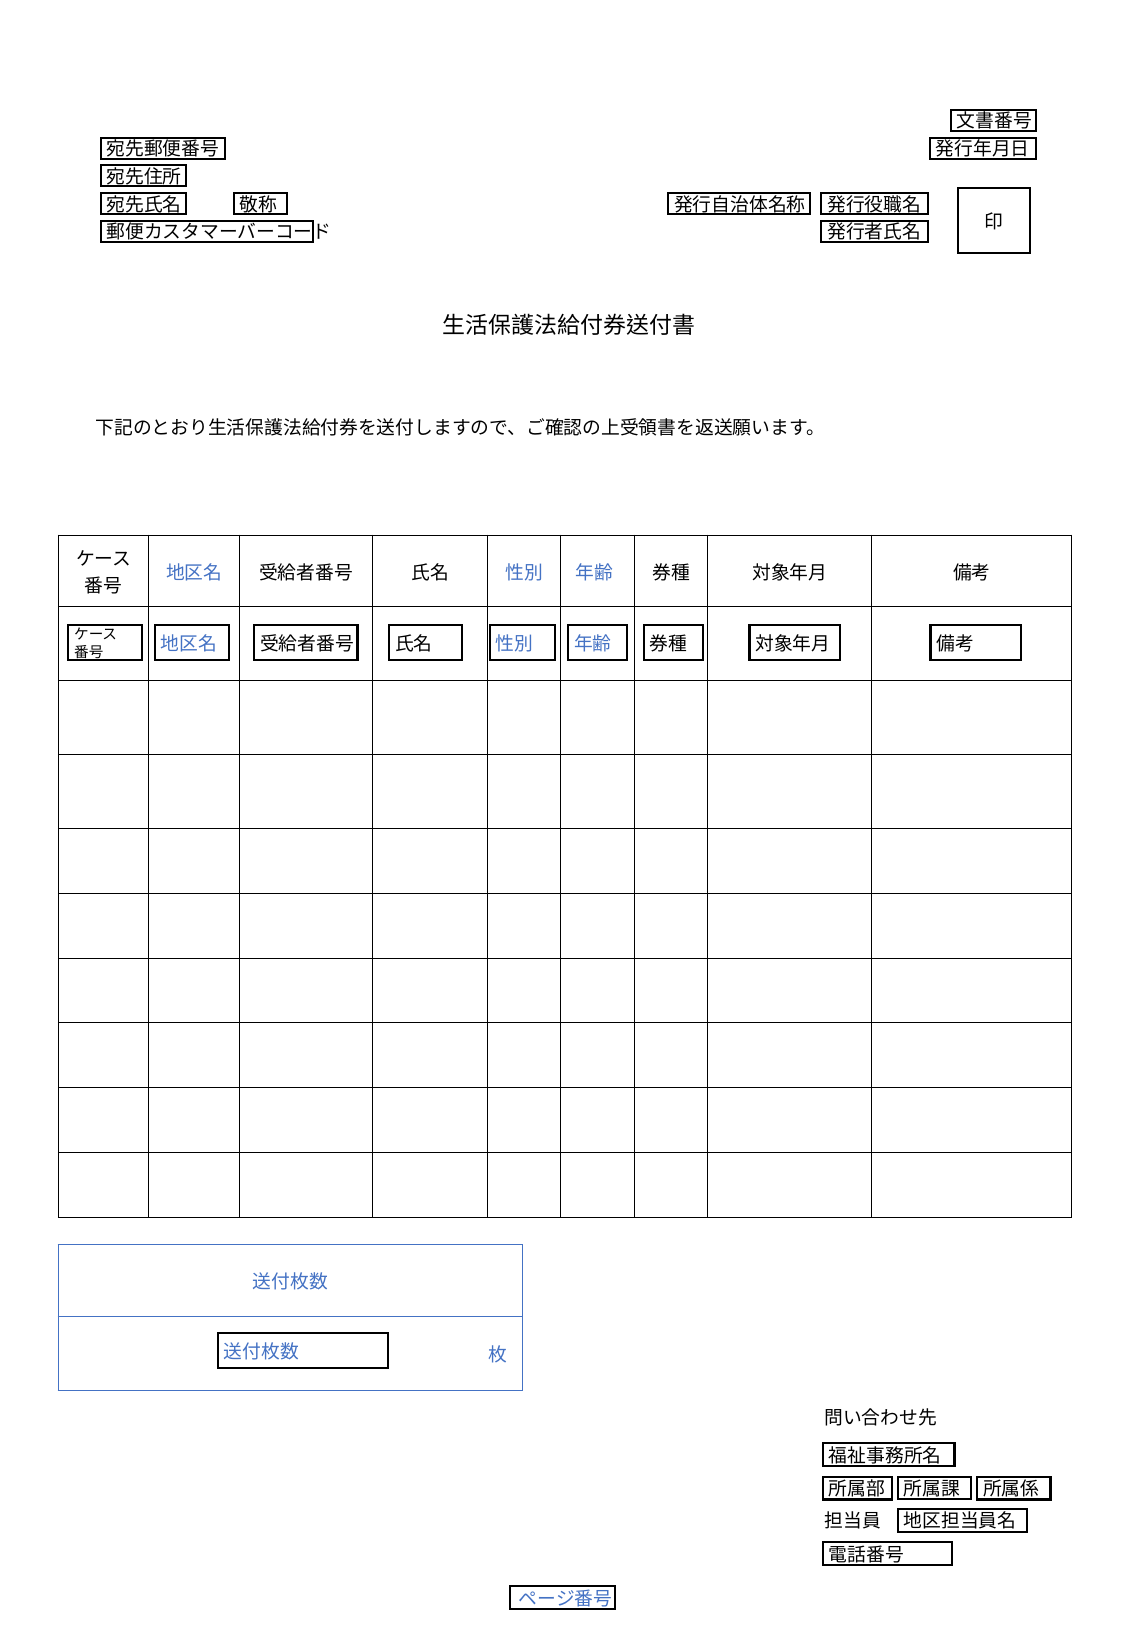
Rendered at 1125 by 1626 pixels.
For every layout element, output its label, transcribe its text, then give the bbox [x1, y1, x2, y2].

table_cell [59, 607, 148, 680]
table_header 年齢 [561, 536, 634, 606]
text_box 送付枚数 [217, 1332, 389, 1369]
table_cell [149, 1023, 239, 1087]
table_cell [561, 681, 634, 754]
table_cell [488, 755, 560, 828]
table_cell [635, 1088, 707, 1152]
table_cell [373, 829, 487, 893]
table_cell [240, 755, 372, 828]
table_cell [240, 681, 372, 754]
table_cell [561, 1023, 634, 1087]
table_cell [149, 1153, 239, 1217]
table_cell [635, 1153, 707, 1217]
table_cell [708, 681, 871, 754]
table_cell 枚 [59, 1317, 522, 1390]
text_box 敬称 [233, 192, 288, 215]
text_box 性別 [489, 624, 556, 661]
table_cell [561, 1153, 634, 1217]
table_cell [635, 755, 707, 828]
table_cell [708, 959, 871, 1022]
text_box 下記のとおり生活保護法給付券を送付しますので、ご確認の上受領書を返送願います。 [89, 415, 1037, 438]
table_cell [373, 1088, 487, 1152]
table_cell [872, 959, 1071, 1022]
table_cell [59, 894, 148, 958]
text_box 受給者番号 [253, 624, 359, 661]
table_cell [59, 1088, 148, 1152]
table_cell [149, 755, 239, 828]
table_cell [708, 829, 871, 893]
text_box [809, 1398, 1051, 1566]
text_box 氏名 [388, 624, 463, 661]
table_cell [149, 829, 239, 893]
text_box ケース 番号 [67, 624, 143, 661]
table_cell [488, 607, 560, 680]
table_cell [561, 755, 634, 828]
table_cell [149, 894, 239, 958]
table_cell [561, 607, 634, 680]
text_box 宛先氏名 [100, 192, 187, 215]
table_cell [488, 681, 560, 754]
table_cell [635, 607, 707, 680]
table_cell [240, 1088, 372, 1152]
table_cell [149, 681, 239, 754]
table_cell [59, 1153, 148, 1217]
table_cell [708, 607, 871, 680]
table_header 備考 [872, 536, 1071, 606]
table_cell [488, 959, 560, 1022]
table_cell [59, 1023, 148, 1087]
table_cell [149, 1088, 239, 1152]
text_box ページ番号 [509, 1585, 616, 1610]
table_cell [708, 894, 871, 958]
table_cell [488, 894, 560, 958]
table_cell [59, 755, 148, 828]
text_box 印 [957, 187, 1031, 254]
text_box 宛先住所 [100, 164, 187, 187]
table_cell [708, 1088, 871, 1152]
table_header 対象年月 [708, 536, 871, 606]
table_cell [59, 959, 148, 1022]
table_cell [635, 1023, 707, 1087]
table_cell [240, 959, 372, 1022]
text_box 発行自治体名称 [667, 192, 811, 215]
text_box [929, 109, 1037, 159]
text_box 発行者氏名 [820, 220, 929, 243]
text_box 宛先郵便番号 [100, 137, 226, 160]
table_cell [872, 1153, 1071, 1217]
table_cell [708, 1153, 871, 1217]
table_cell [635, 894, 707, 958]
table_cell [561, 894, 634, 958]
table_cell [488, 829, 560, 893]
text_box 生活保護法給付券送付書 [96, 302, 1042, 346]
table_cell [240, 607, 372, 680]
table_cell [872, 681, 1071, 754]
table_cell [872, 1088, 1071, 1152]
table_cell [59, 829, 148, 893]
table_cell [240, 829, 372, 893]
table_cell [240, 1153, 372, 1217]
table_header ケース番号 [59, 536, 148, 606]
table_header 受給者番号 [240, 536, 372, 606]
table_cell [561, 959, 634, 1022]
table_cell [373, 1153, 487, 1217]
table_cell [240, 894, 372, 958]
table_cell [240, 1023, 372, 1087]
table_cell [635, 959, 707, 1022]
table_cell [488, 1023, 560, 1087]
table_cell [635, 829, 707, 893]
table_cell [59, 681, 148, 754]
table_cell [373, 959, 487, 1022]
text_box 券種 [643, 624, 704, 661]
table_cell [635, 681, 707, 754]
table_cell [488, 1088, 560, 1152]
text_box 備考 [929, 624, 1022, 661]
table_cell [373, 607, 487, 680]
table_cell [373, 755, 487, 828]
table_cell [561, 829, 634, 893]
text_box 発行役職名 [820, 192, 929, 215]
table_cell [872, 755, 1071, 828]
table_header 氏名 [373, 536, 487, 606]
table_cell [149, 959, 239, 1022]
table_cell [488, 1153, 560, 1217]
text_box 対象年月 [748, 624, 841, 661]
table_cell [373, 681, 487, 754]
table_cell [373, 1023, 487, 1087]
text_box 郵便カスタマーバーコード [100, 220, 314, 243]
table_header 性別 [488, 536, 560, 606]
table_header 送付枚数 [59, 1245, 522, 1316]
table_cell [708, 1023, 871, 1087]
table_cell [708, 755, 871, 828]
text_box 地区名 [154, 624, 230, 661]
table_cell [373, 894, 487, 958]
table_cell [149, 607, 239, 680]
table_cell [561, 1088, 634, 1152]
table_cell [872, 894, 1071, 958]
table_cell [872, 1023, 1071, 1087]
text_box 年齢 [567, 624, 628, 661]
table_header 地区名 [149, 536, 239, 606]
table_cell [872, 829, 1071, 893]
table_cell [872, 607, 1071, 680]
table_header 券種 [635, 536, 707, 606]
